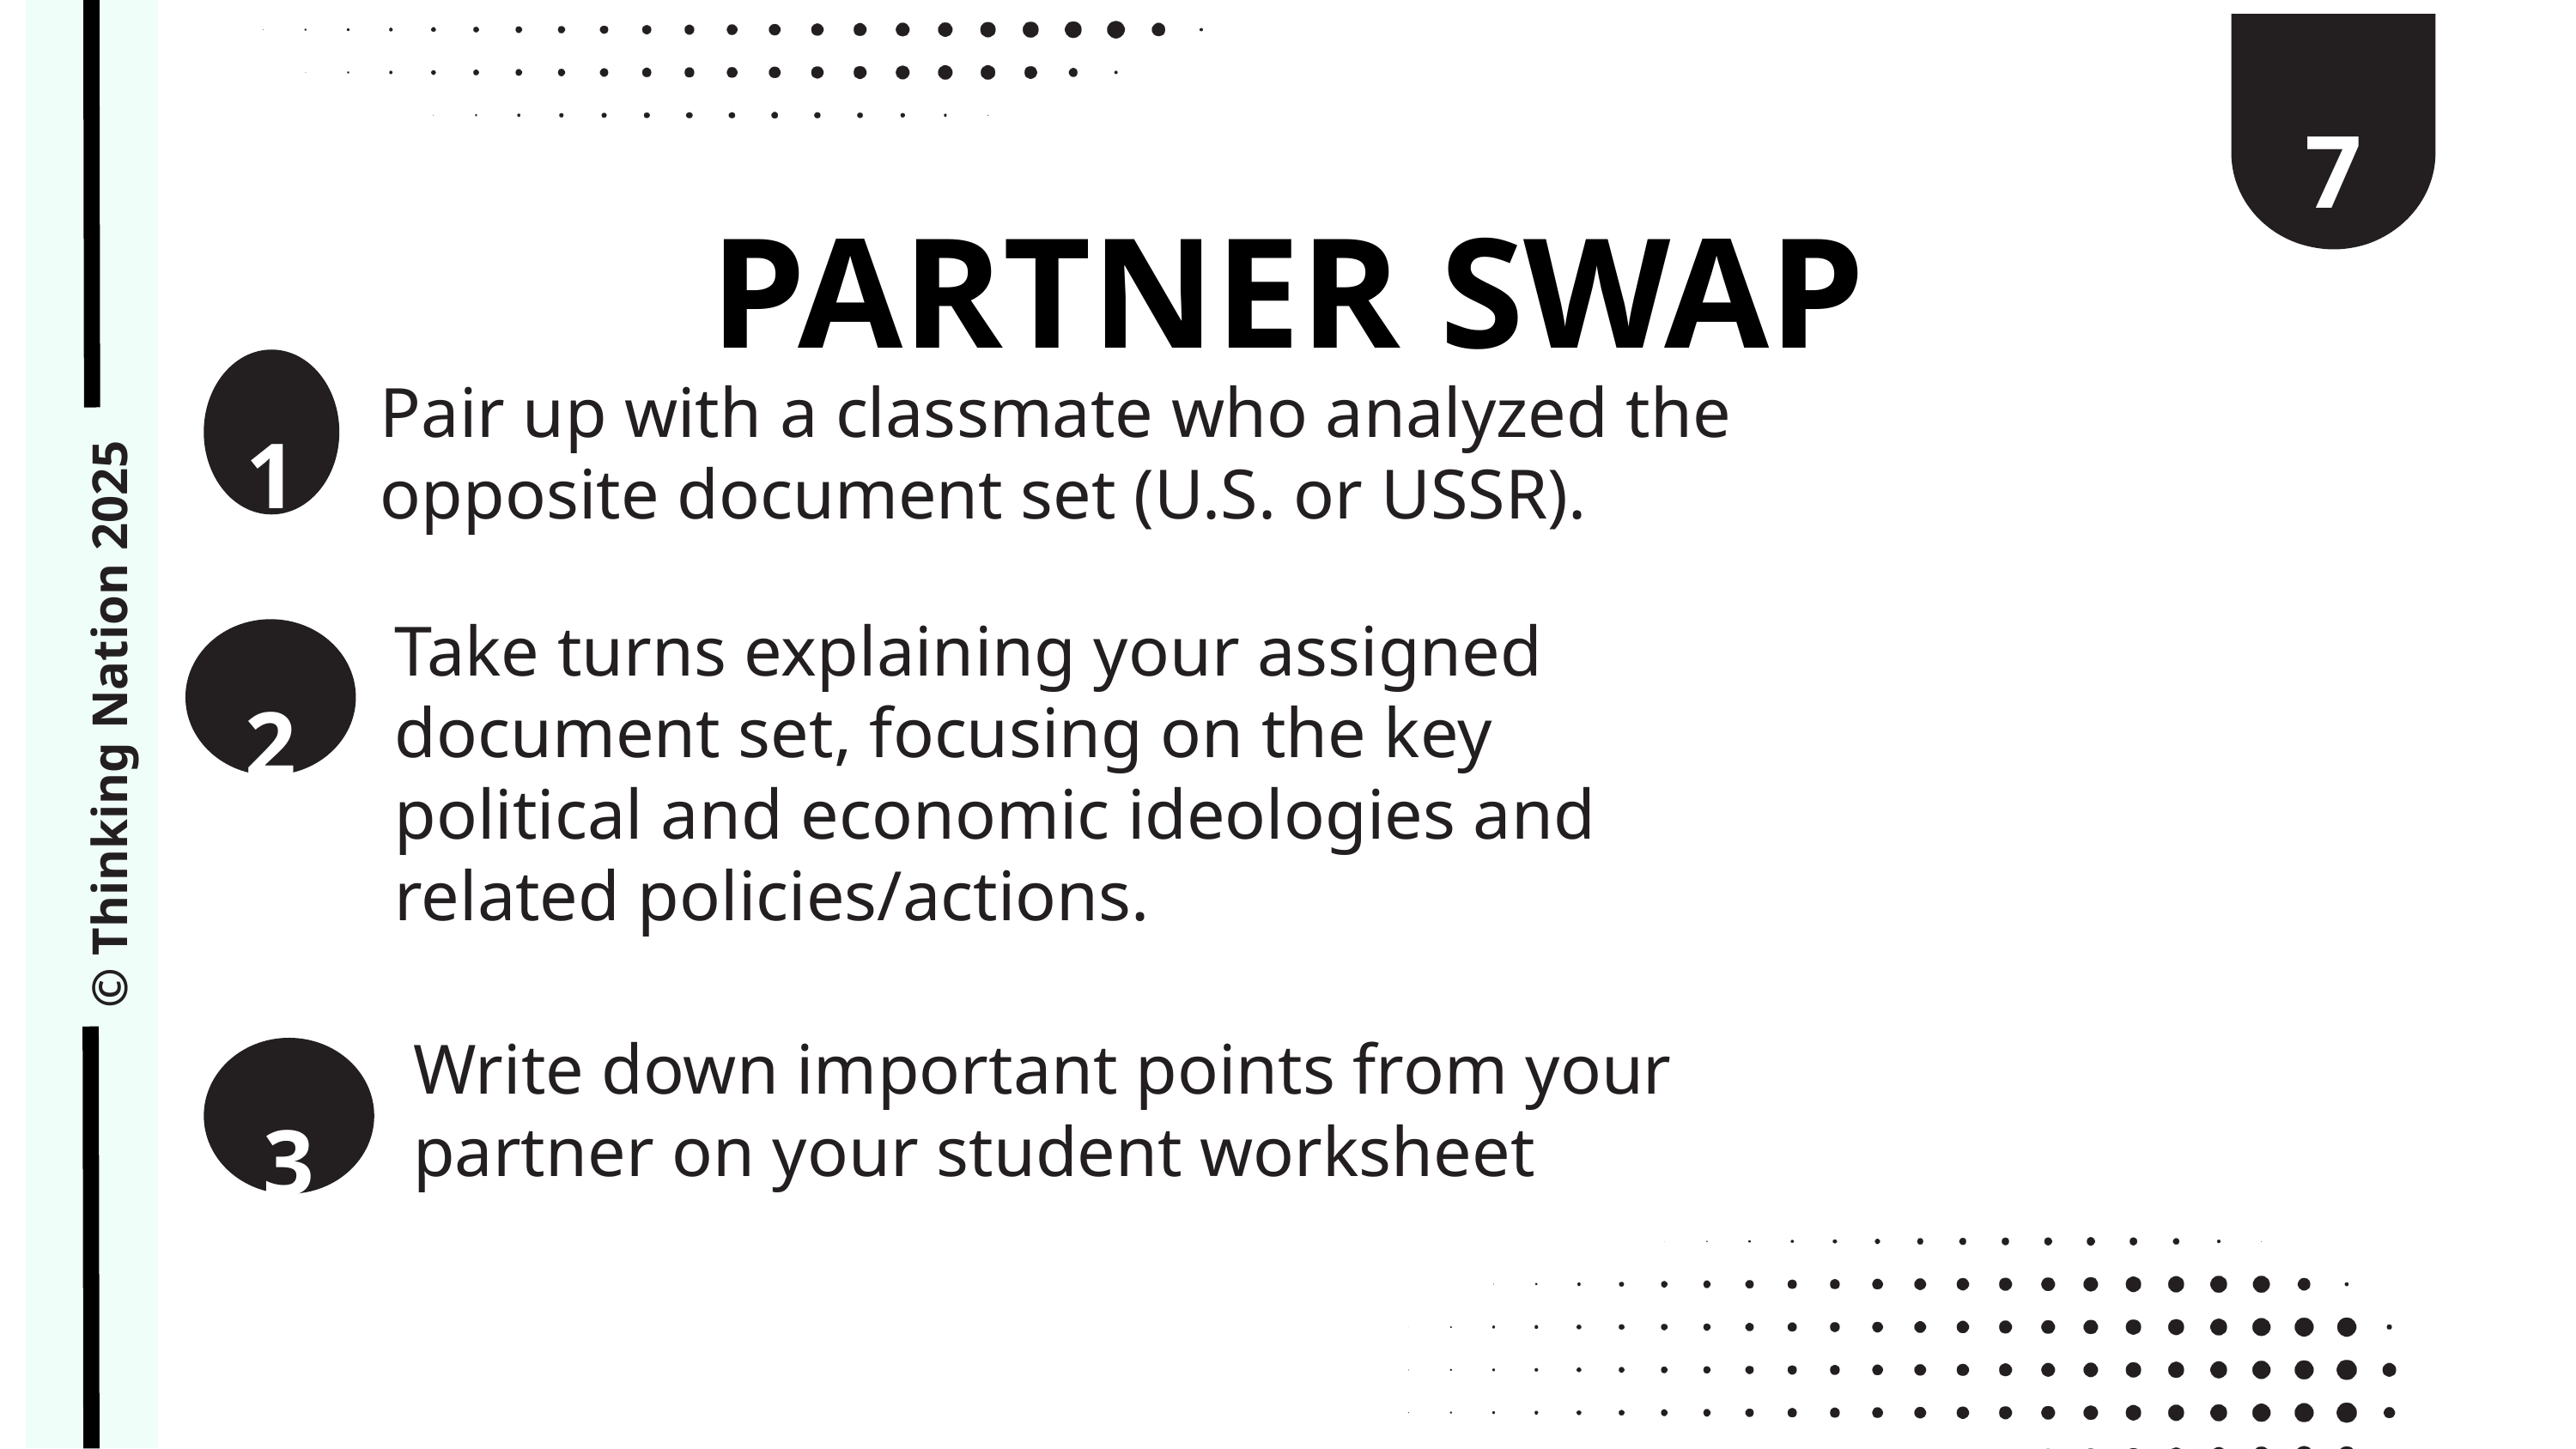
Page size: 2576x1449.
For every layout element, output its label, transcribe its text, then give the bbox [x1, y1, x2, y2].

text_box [204, 349, 1752, 616]
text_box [185, 607, 1702, 938]
text_box [220, 0, 1251, 118]
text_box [2223, 0, 2444, 250]
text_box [26, 0, 159, 1449]
text_box PARTNER SWAP [165, 123, 2432, 379]
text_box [204, 1026, 1720, 1195]
text_box [1365, 1237, 2397, 1449]
